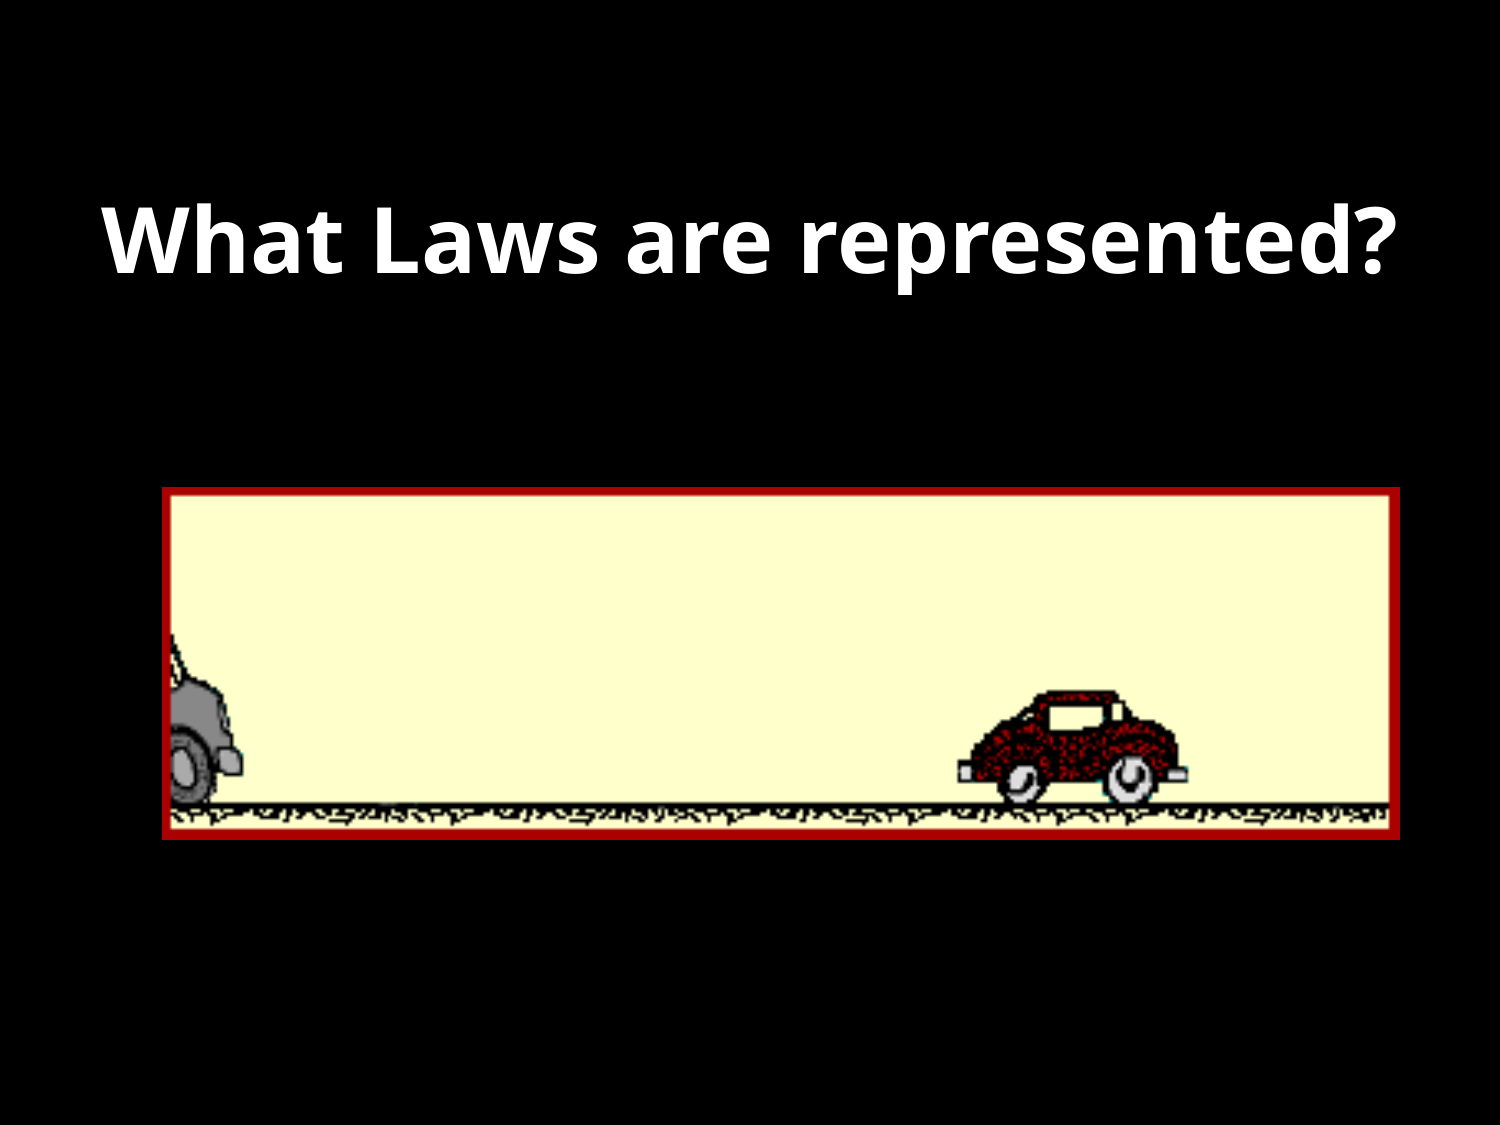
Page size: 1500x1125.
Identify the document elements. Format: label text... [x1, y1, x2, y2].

text_box What Laws are represented? [86, 174, 1415, 300]
picture [162, 487, 1401, 840]
